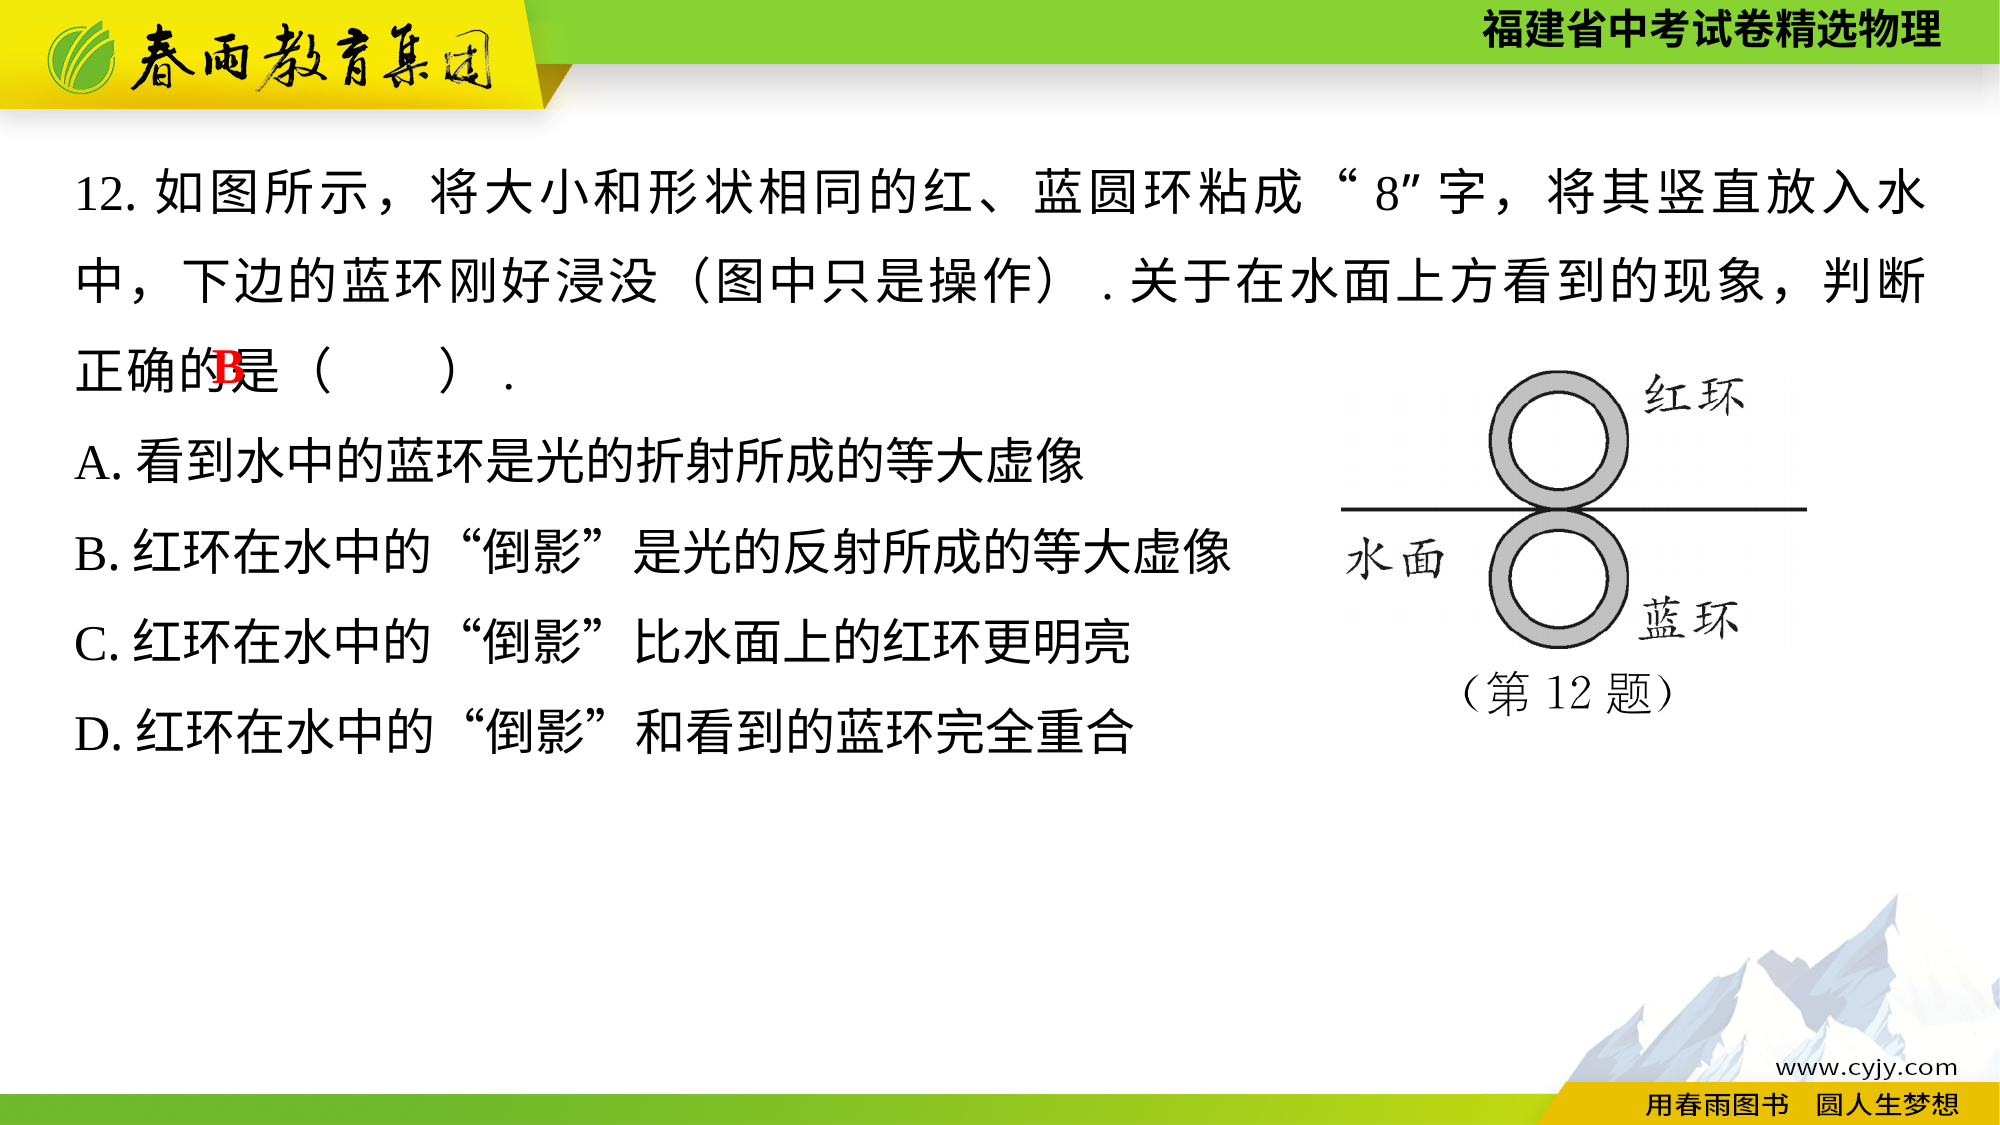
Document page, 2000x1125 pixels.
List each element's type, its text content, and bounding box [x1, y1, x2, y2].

text_box B [197, 326, 261, 401]
picture [0, 0, 2000, 1125]
list 12.如图所示，将大小和形状相同的红、蓝圆环粘成“8”字，将其竖直放入水中，下边的蓝环刚好浸没（图中只是操作）.关于在水面上方看到的现象，判断正确的是（ ）. A.看到水中的蓝环是光的折射所成的等大虚像 B.红环在水中的“倒影”是光的反射所成的等大虚像 C.红环在水中的“倒影”比水面上的红环更明亮 D.红环在水中的“倒影”和看到的蓝环完全重合 [59, 122, 1944, 774]
